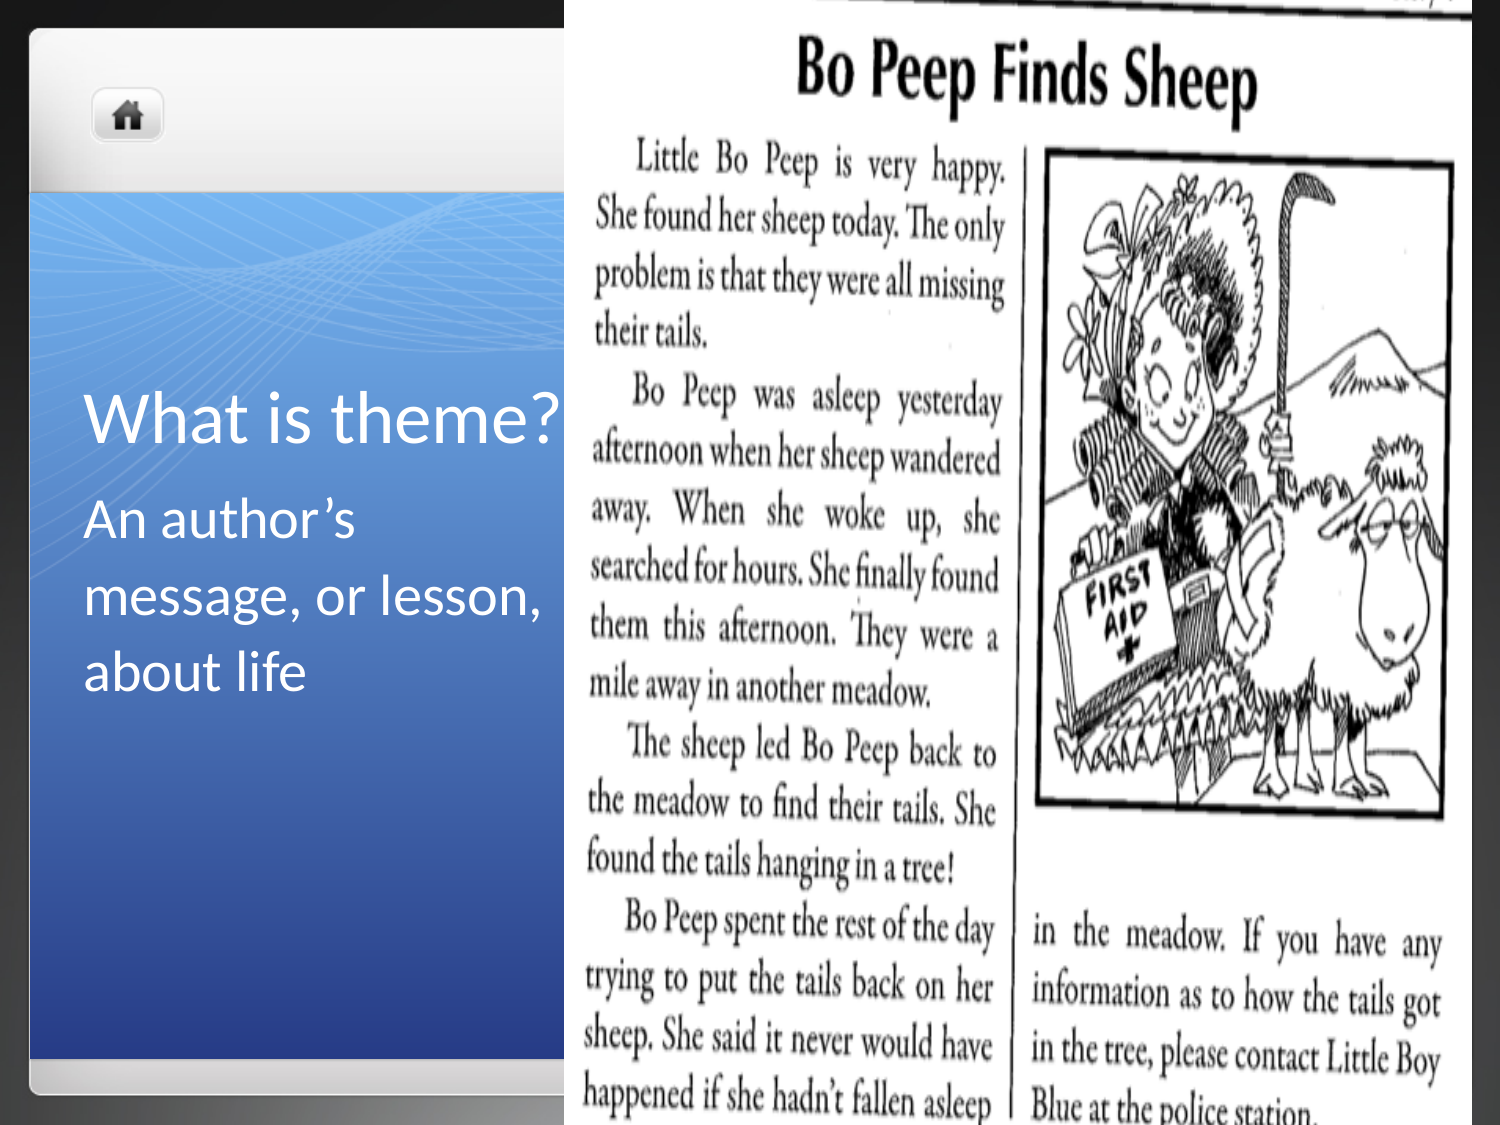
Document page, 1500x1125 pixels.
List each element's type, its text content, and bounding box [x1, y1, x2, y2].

picture [0, 0, 1500, 1125]
list An author’s message, or lesson, about life [68, 465, 557, 1026]
title What is theme? [68, 275, 557, 465]
